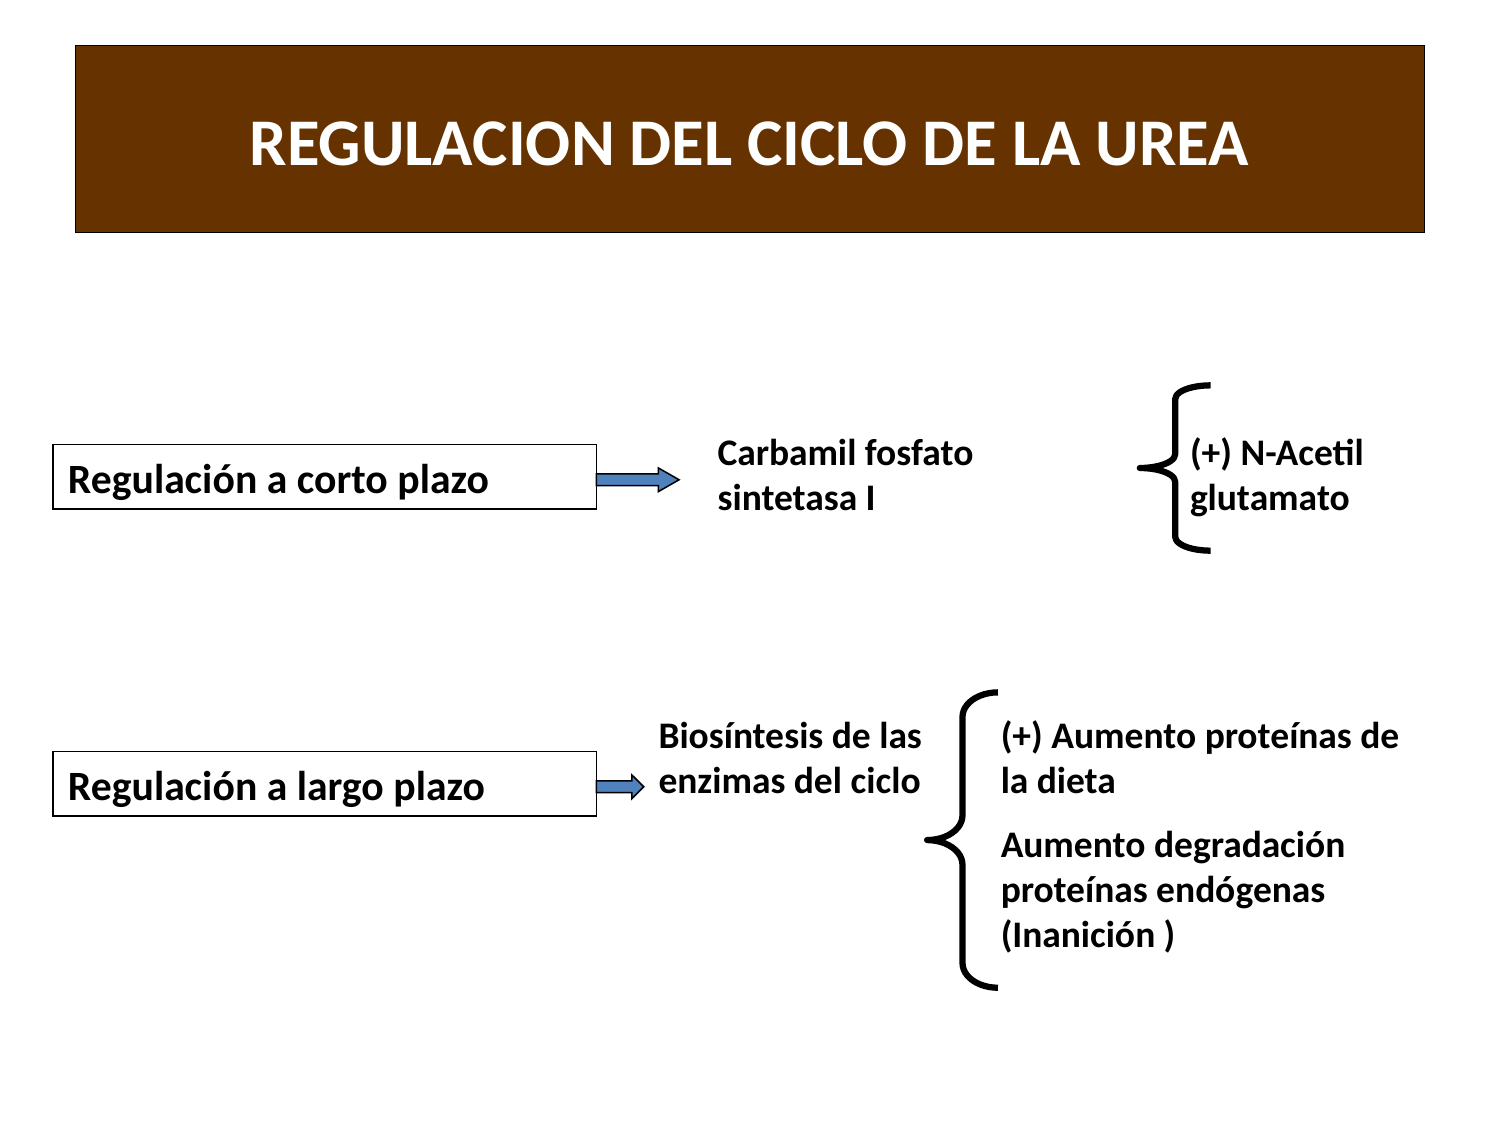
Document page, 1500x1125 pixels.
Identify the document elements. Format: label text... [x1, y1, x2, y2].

text_box [596, 467, 680, 492]
text_box [596, 774, 644, 799]
text_box Regulación a largo plazo [53, 751, 597, 817]
text_box [927, 692, 998, 988]
text_box Biosíntesis de las enzimas del ciclo [643, 704, 940, 809]
text_box Carbamil fosfato sintetasa I [702, 420, 1081, 526]
title REGULACION DEL CICLO DE LA UREA [75, 45, 1425, 233]
text_box (+) N-Acetil glutamato [1211, 420, 1436, 526]
text_box [1139, 385, 1211, 551]
text_box Regulación a corto plazo [53, 444, 597, 509]
text_box (+) Aumento proteínas de la dieta Aumento degradación proteínas endógenas (Inanición ) [998, 704, 1424, 963]
